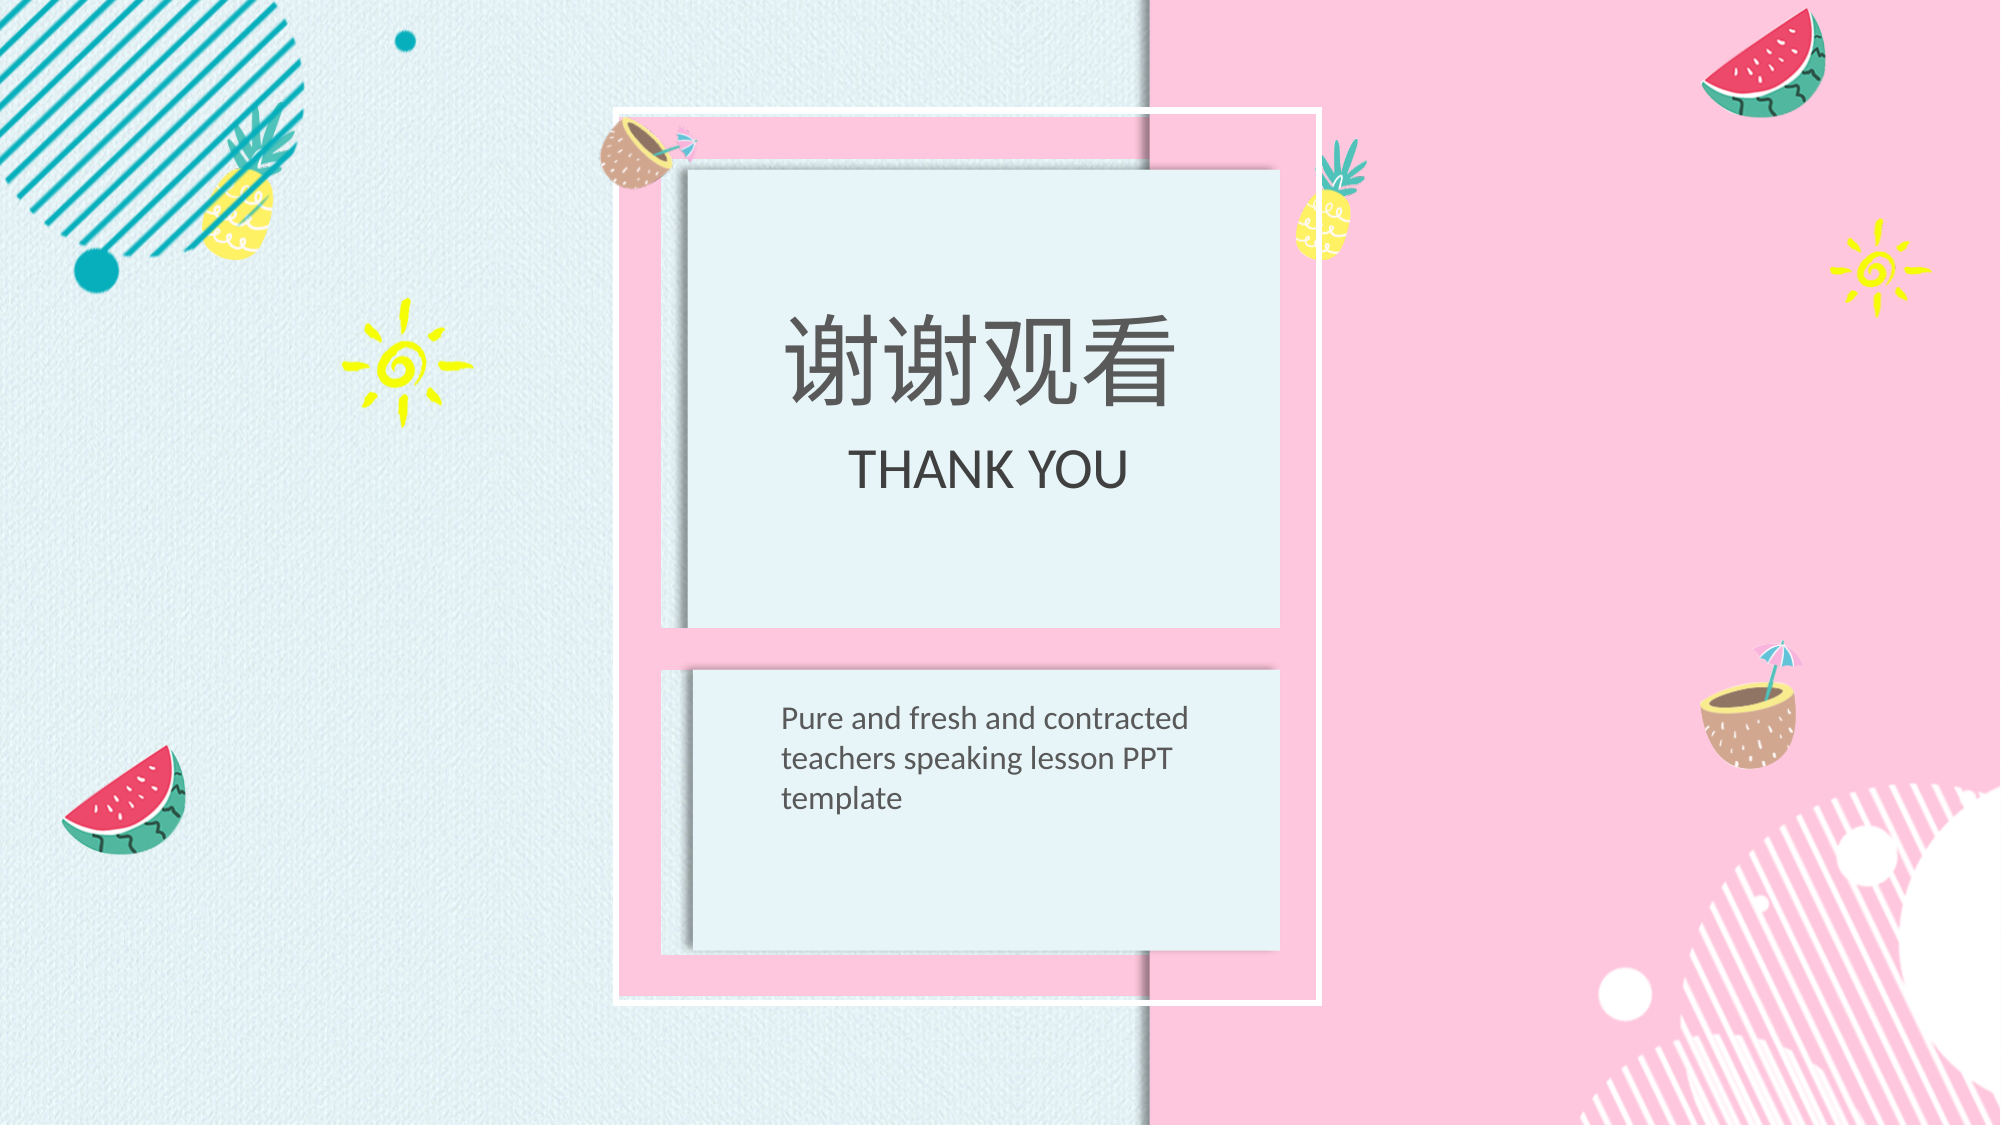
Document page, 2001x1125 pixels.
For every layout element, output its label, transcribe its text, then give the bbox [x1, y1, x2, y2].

picture [1700, 7, 1827, 119]
text_box [683, 110, 1320, 291]
text_box 谢谢观看 [766, 291, 1357, 427]
text_box [692, 669, 1281, 952]
text_box [686, 169, 1281, 628]
text_box Pure and fresh and contracted teachers speaking lesson PPT template [766, 688, 1234, 824]
picture [1826, 216, 1935, 318]
text_box [615, 196, 1320, 1004]
text_box [1149, 0, 2000, 1125]
picture [0, 0, 1149, 1125]
text_box THANK YOU [833, 422, 1237, 508]
picture [1558, 0, 2001, 1125]
picture [1294, 138, 1367, 260]
